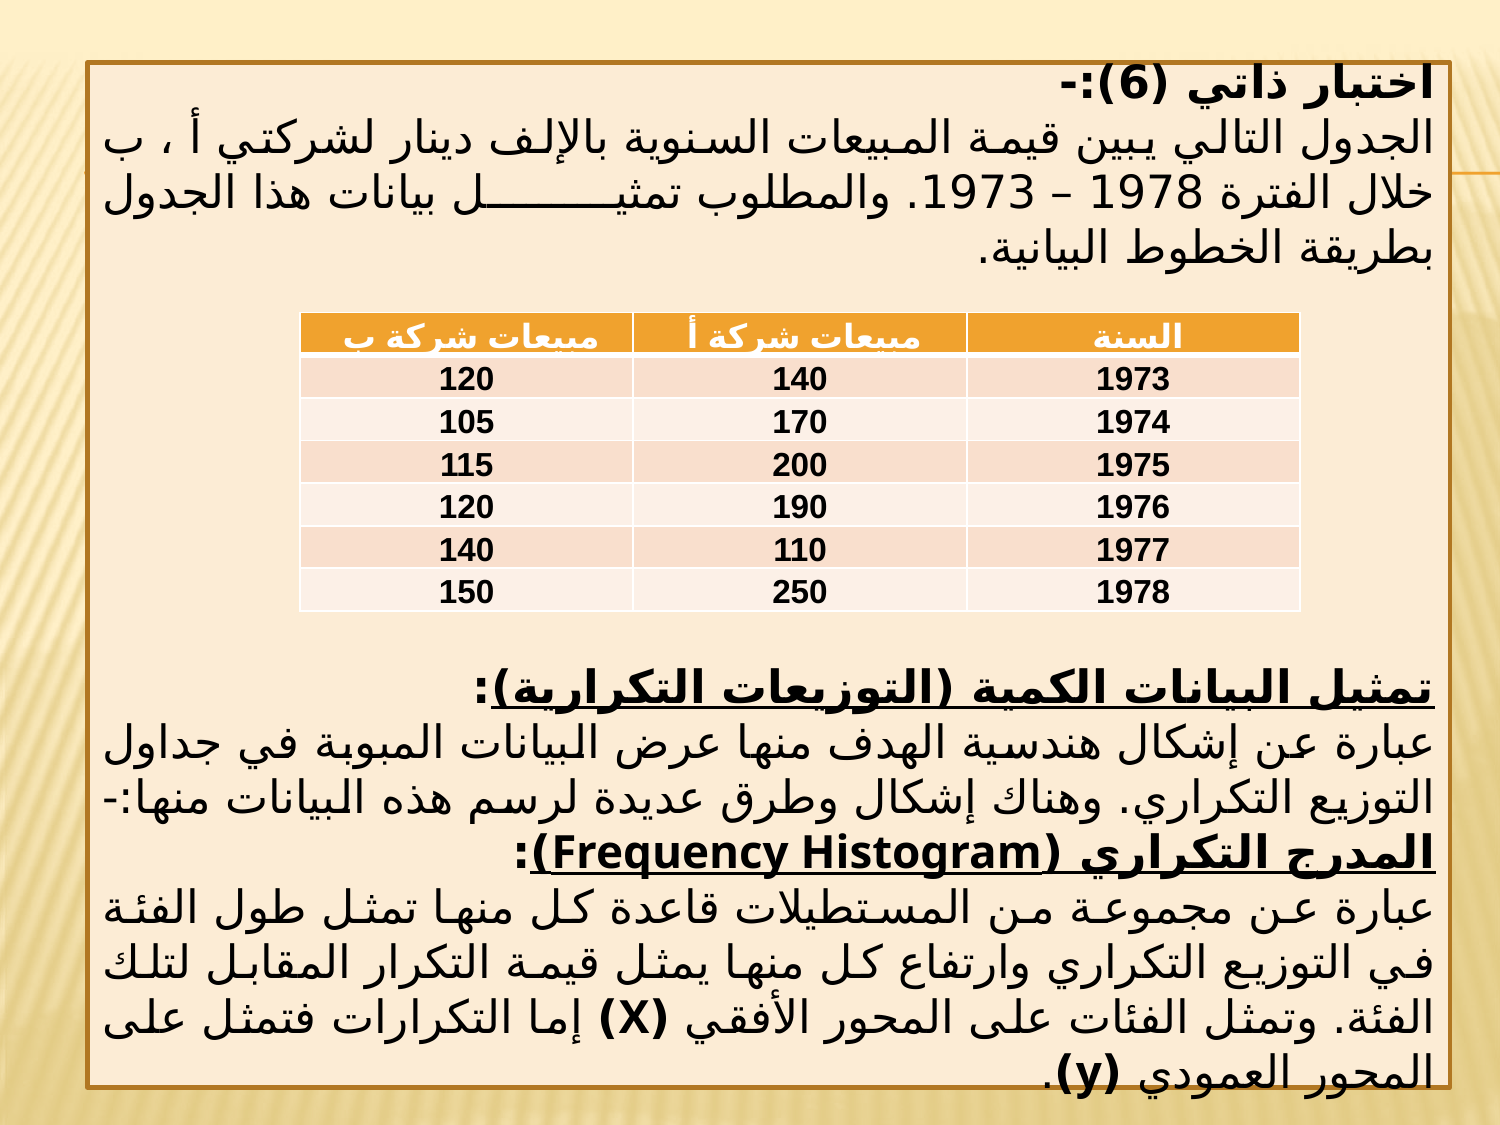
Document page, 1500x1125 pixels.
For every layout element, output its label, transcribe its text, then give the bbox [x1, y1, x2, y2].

table_cell 190 [634, 484, 966, 525]
table_cell 115 [301, 441, 632, 482]
table_cell 1976 [968, 484, 1299, 525]
table_cell 110 [634, 527, 966, 567]
table_cell 150 [301, 569, 632, 610]
table_header السنة [968, 313, 1299, 352]
text_box اختبار ذاتي (6):- الجدول التالي يبين قيمة المبيعات السنوية بالإلف دينار لشركتي أ ، ب خلال الفترة 1978 – 1973. والمطلوب تمثيل بيانات هذا الجدول بطريقة الخطوط البيانية. تمثيل البيانات الكمية (التوزيعات التكرارية): عبارة عن إشكال هندسية الهدف منها عرض البيانات المبوبة في جداول التوزيع التكراري. وهناك إشكال وطرق عديدة لرسم هذه البيانات منها:- المدرج التكراري (Frequency Histogram): عبارة عن مجموعة من المستطيلات قاعدة كل منها تمثل طول الفئة في التوزيع التكراري وارتفاع كل منها يمثل قيمة التكرار المقابل لتلك الفئة. وتمثل الفئات على المحور الأفقي (X) إما التكرارات فتمثل على المحور العمودي (y). [85, 60, 1452, 1090]
table_cell 1973 [968, 358, 1299, 397]
table_cell 105 [301, 399, 632, 440]
table_header مبيعات شركة أ [634, 313, 966, 352]
table_cell 1978 [968, 569, 1299, 610]
table_cell 200 [634, 441, 966, 482]
table_header مبيعات شركة ب [301, 313, 632, 352]
table_cell 1977 [968, 527, 1299, 567]
table_cell 1974 [968, 399, 1299, 440]
table_cell 170 [634, 399, 966, 440]
table_cell 250 [634, 569, 966, 610]
table_cell 140 [634, 358, 966, 397]
table_cell 1975 [968, 441, 1299, 482]
table_cell 120 [301, 484, 632, 525]
table_cell 120 [301, 358, 632, 397]
table_cell 140 [301, 527, 632, 567]
